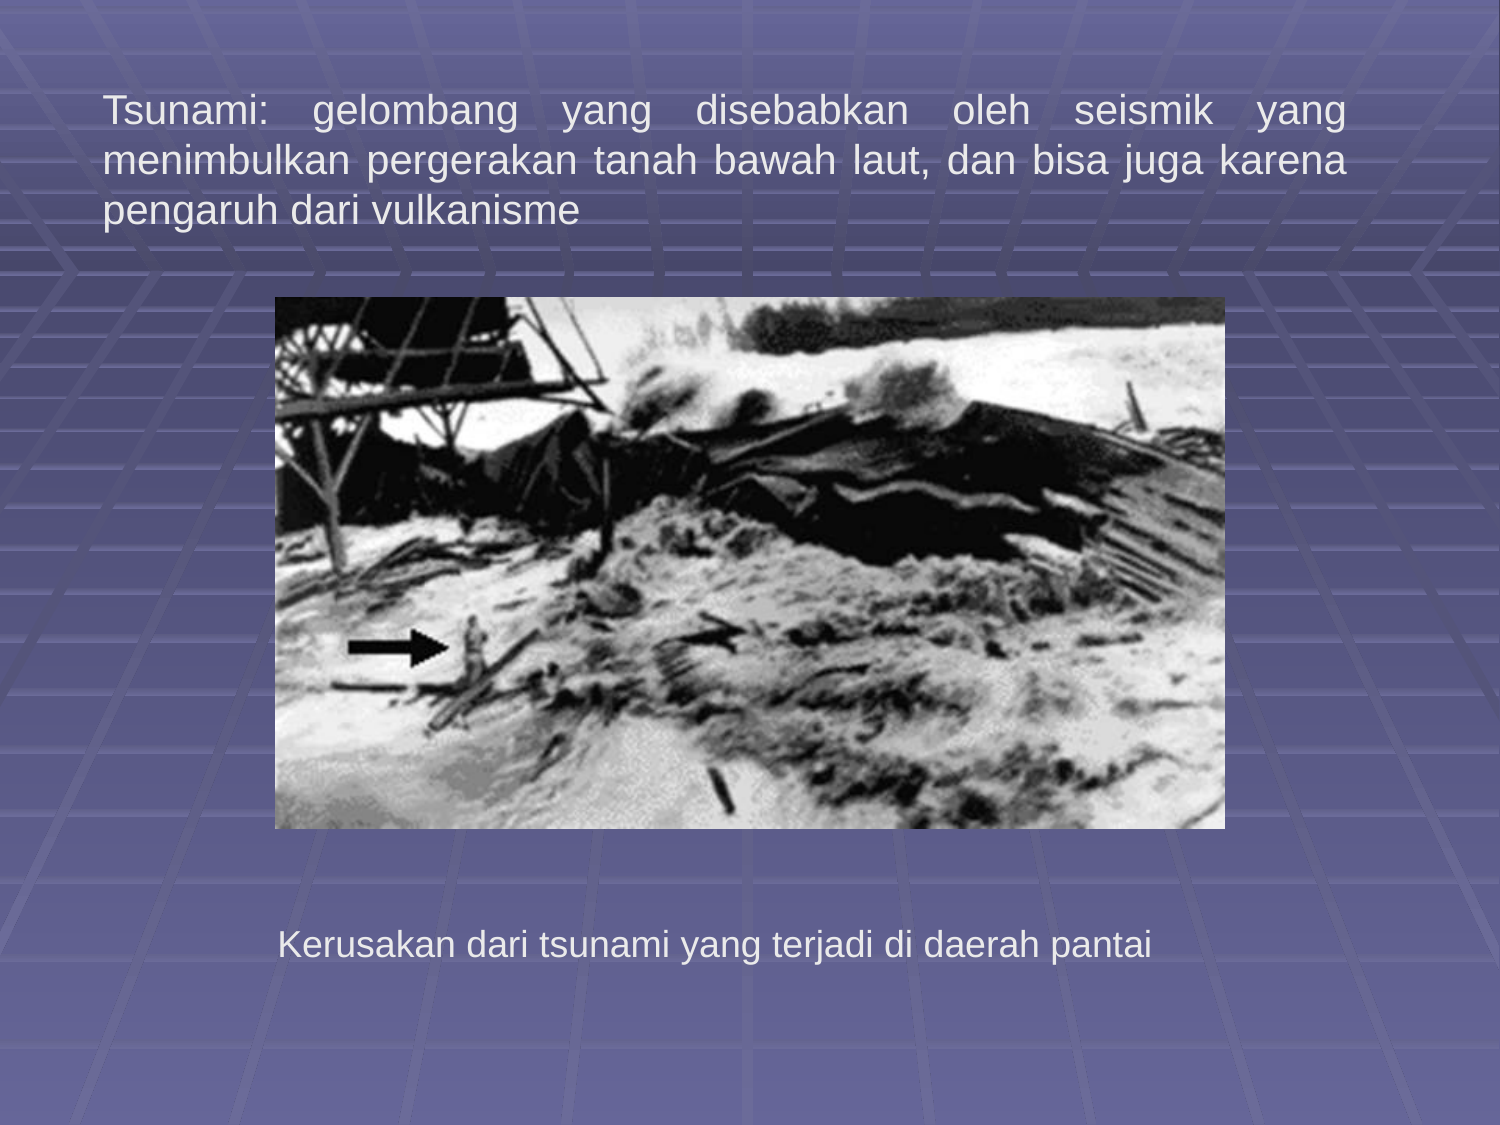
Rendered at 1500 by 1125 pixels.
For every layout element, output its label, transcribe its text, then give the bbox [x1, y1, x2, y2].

text_box Tsunami: gelombang yang disebabkan oleh seismik yang menimbulkan pergerakan tanah bawah laut, dan bisa juga karena pengaruh dari vulkanisme [87, 75, 1363, 240]
text_box Kerusakan dari tsunami yang terjadi di daerah pantai [262, 912, 1200, 973]
picture [274, 297, 1226, 829]
